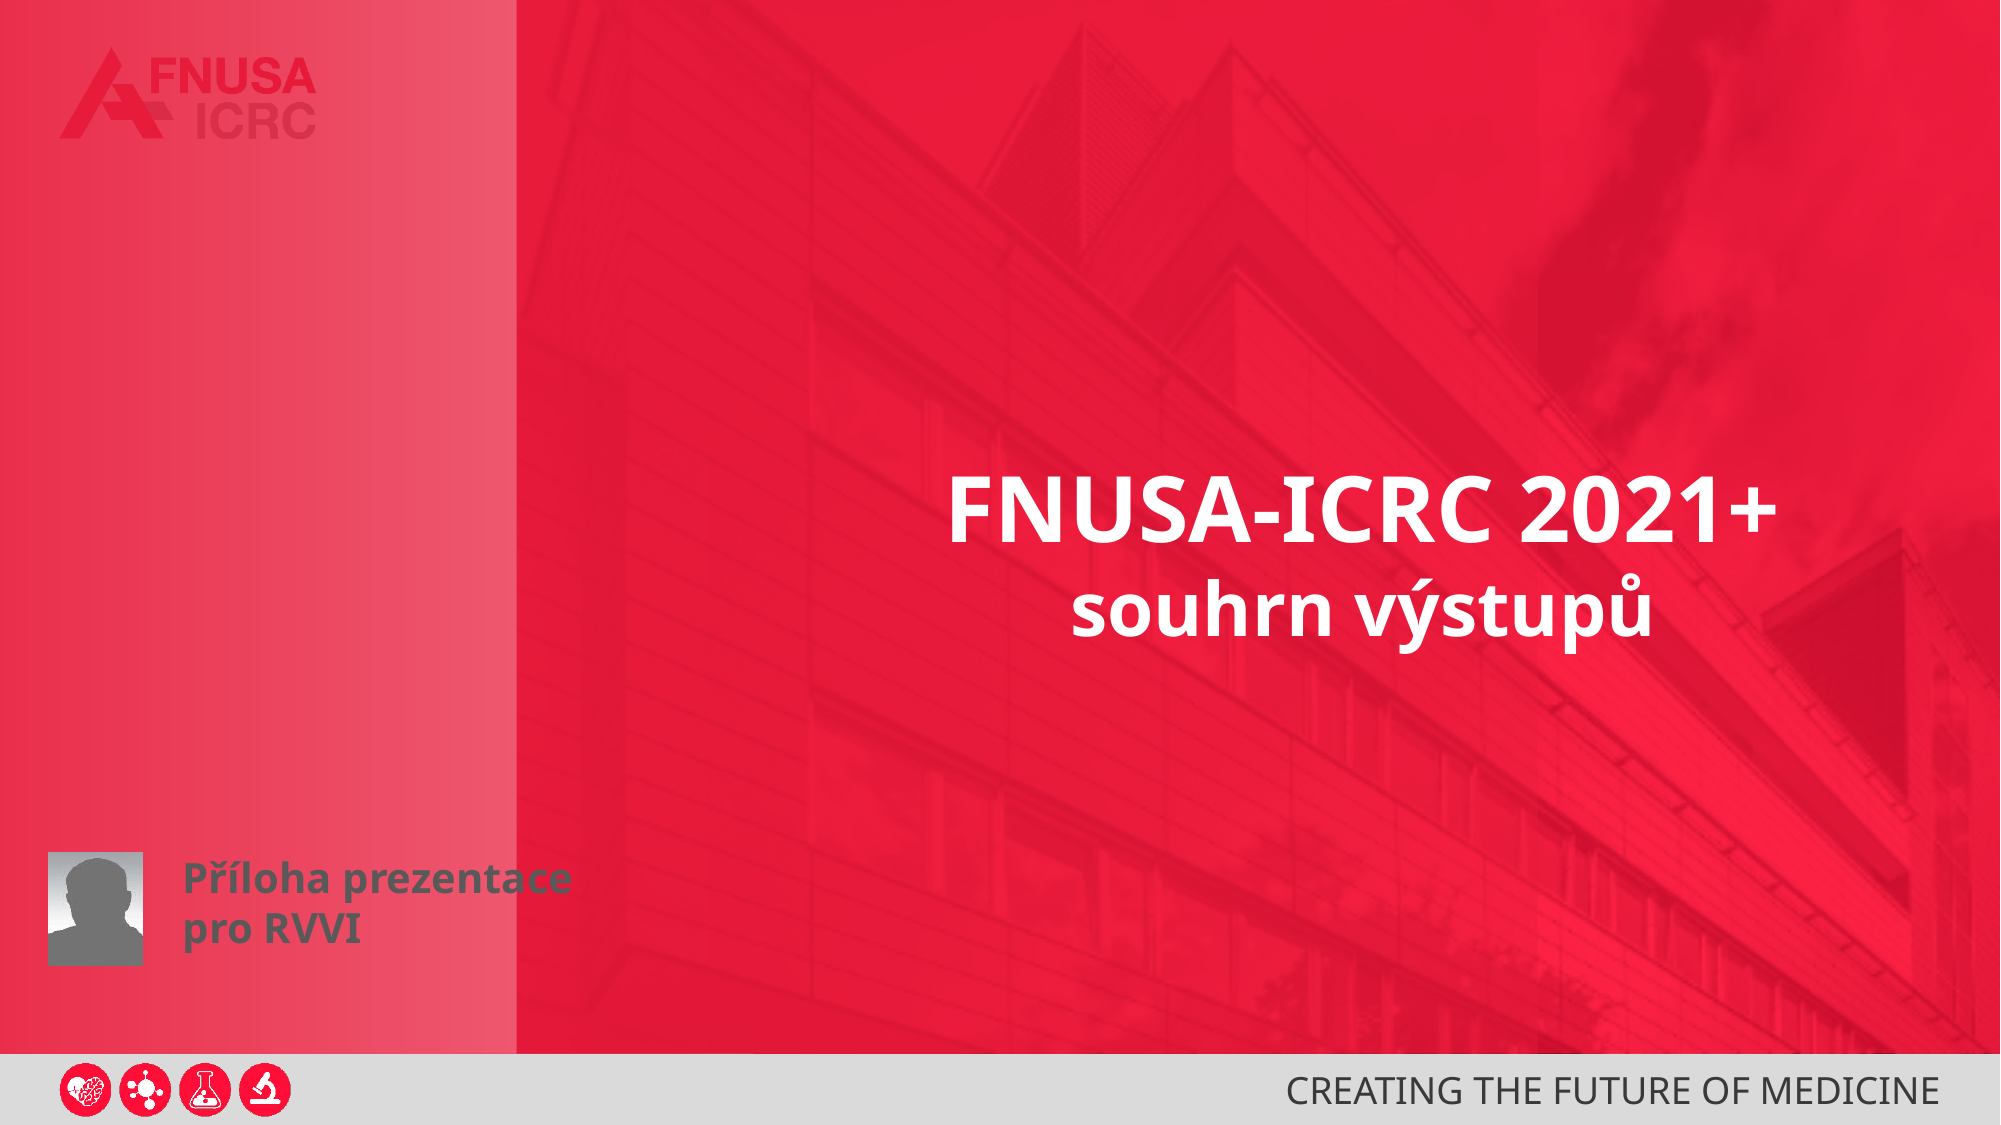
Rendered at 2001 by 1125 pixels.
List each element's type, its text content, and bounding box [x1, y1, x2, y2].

text_box Příloha prezentace pro RVVI [167, 844, 1429, 960]
text_box [0, 0, 1538, 1054]
picture [59, 1062, 291, 1117]
picture [47, 852, 144, 967]
text_box FNUSA-ICRC 2021+ souhrn výstupů [726, 443, 2000, 659]
